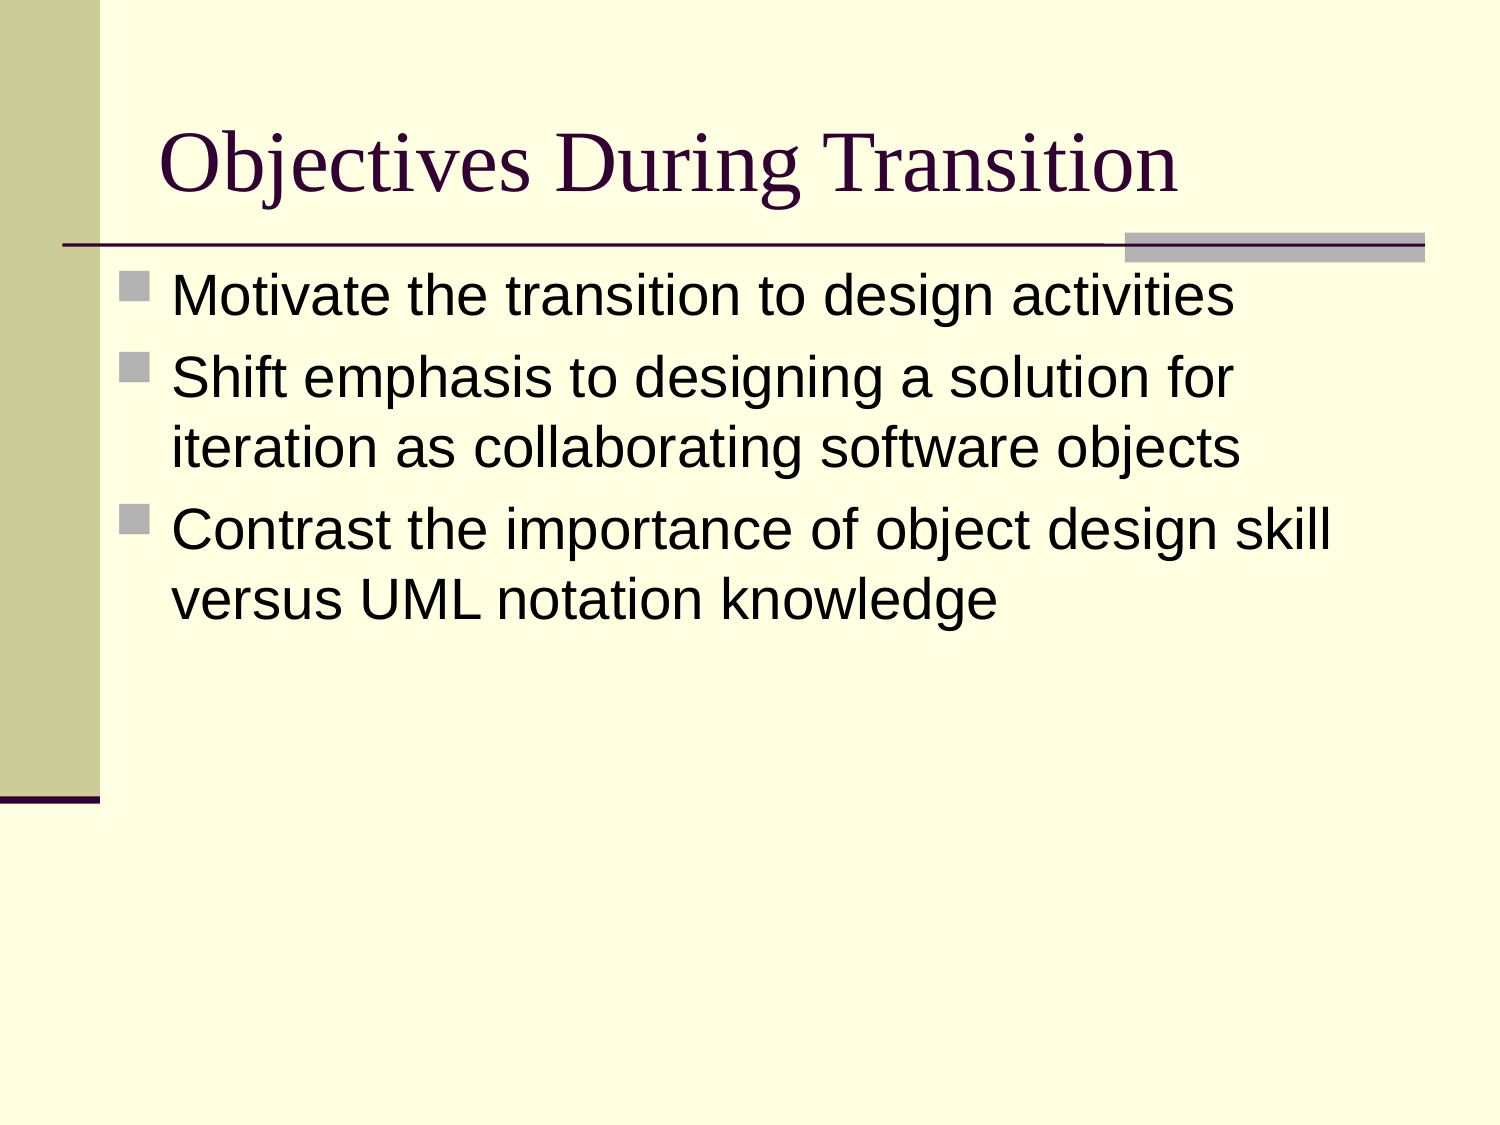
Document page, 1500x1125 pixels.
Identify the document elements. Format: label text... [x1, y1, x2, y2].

title Objectives During Transition [99, 62, 1376, 249]
list Motivate the transition to design activities Shift emphasis to designing a solution for iteration as collaborating software objects Contrast the importance of object design skill versus UML notation knowledge [99, 249, 1376, 994]
